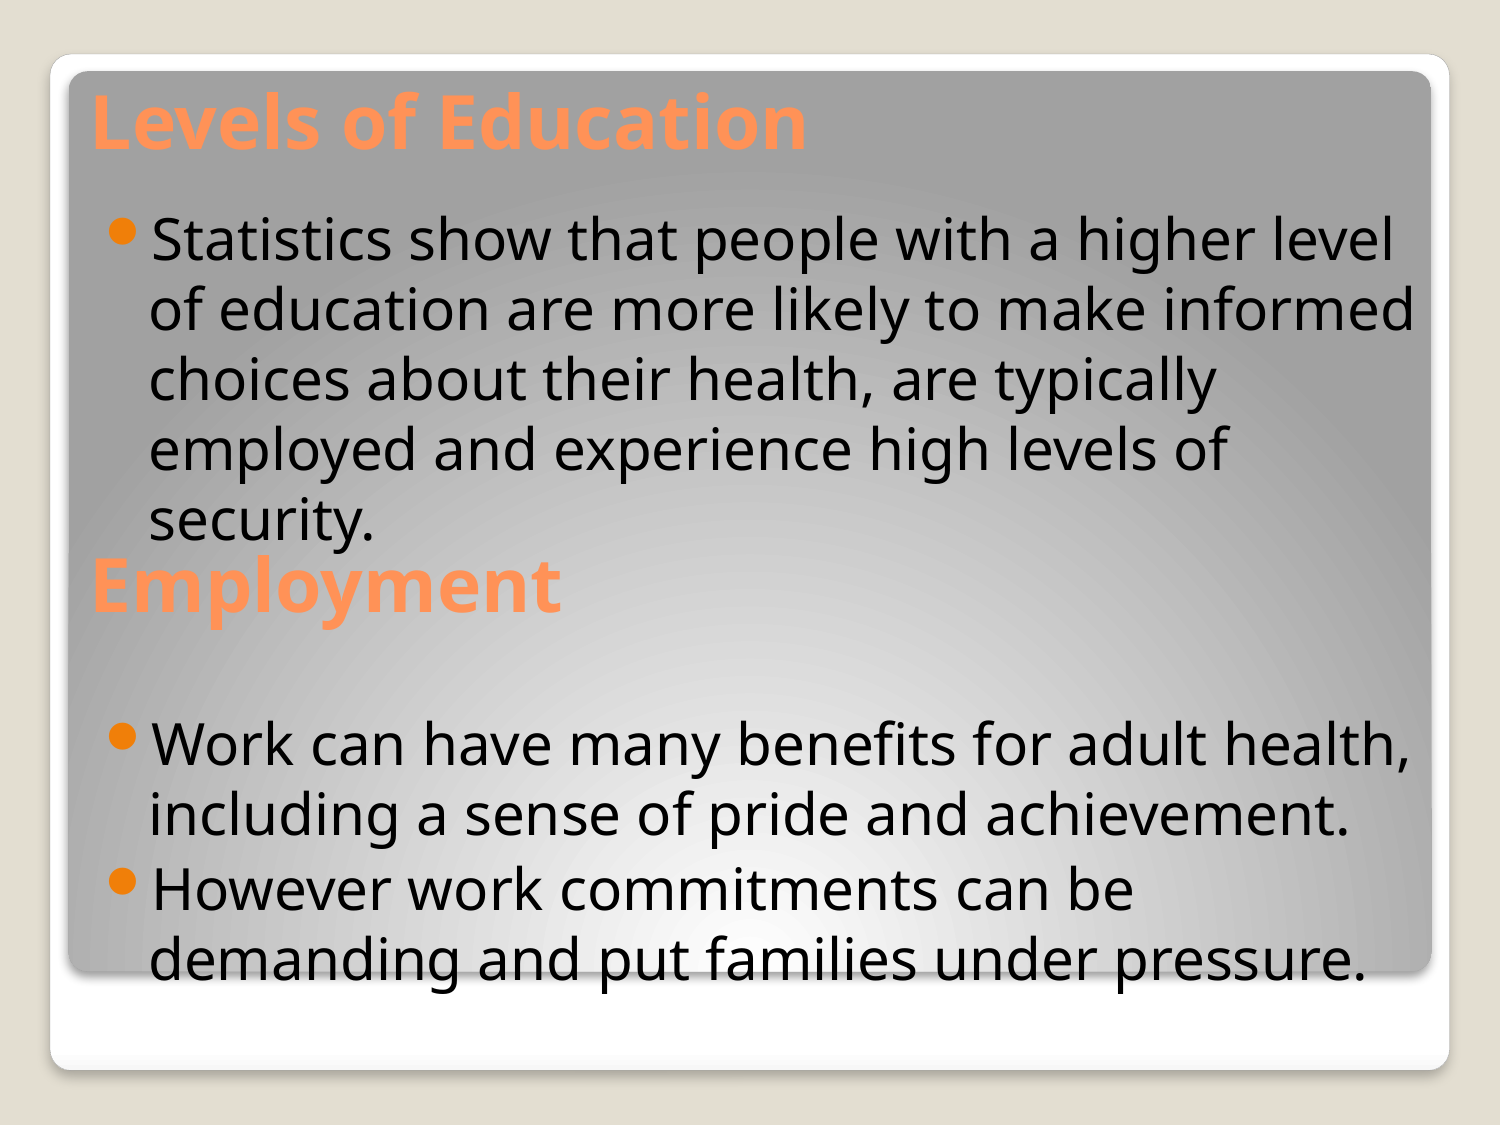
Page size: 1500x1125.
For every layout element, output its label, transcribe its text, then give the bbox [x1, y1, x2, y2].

list Statistics show that people with a higher level of education are more likely to make informed choices about their health, are typically employed and experience high levels of security. Work can have many benefits for adult health, including a sense of pride and achievement. However work commitments can be demanding and put families under pressure. [75, 187, 1438, 1075]
text_box Employment [75, 462, 1418, 635]
title Levels of Education [75, 0, 1418, 173]
